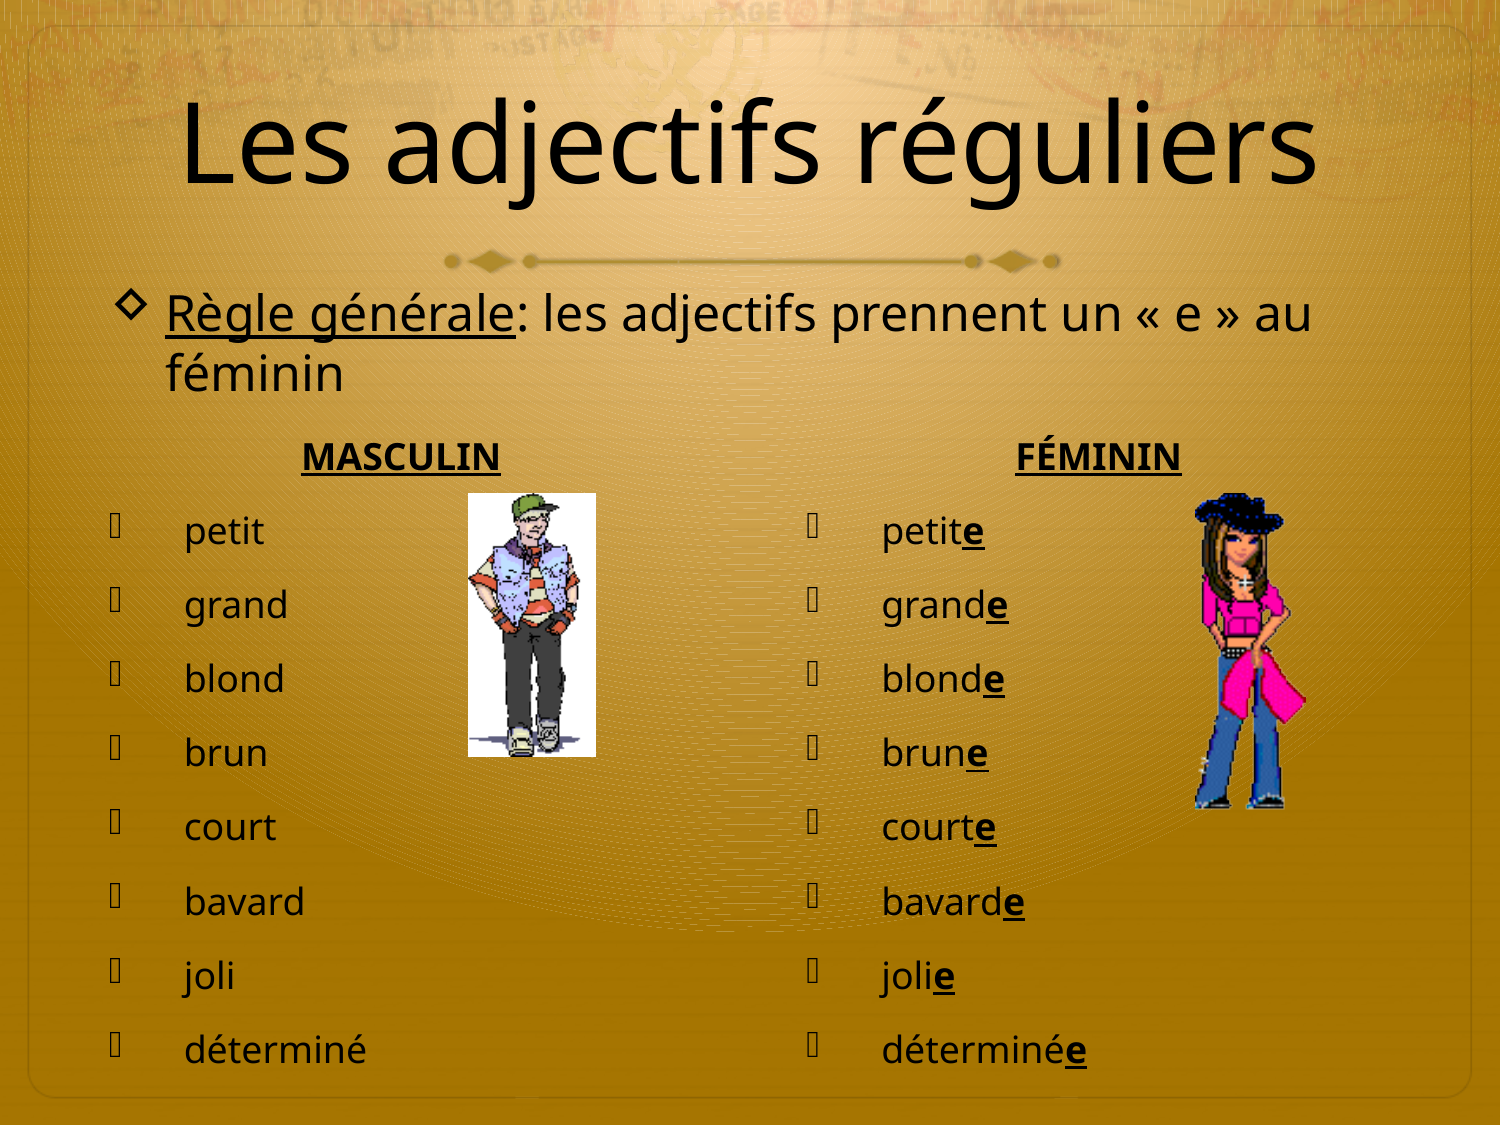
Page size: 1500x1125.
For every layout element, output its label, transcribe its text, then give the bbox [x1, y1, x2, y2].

title Les adjectifs réguliers [93, 45, 1407, 233]
list Règle générale: les adjectifs prennent un « e » au féminin [93, 269, 1407, 413]
list FÉMININ petite grande blonde brune courte bavarde jolie déterminée [791, 425, 1407, 1090]
list MASCULIN petit grand blond brun court bavard joli déterminé [93, 425, 709, 1090]
picture [0, 0, 1500, 1125]
